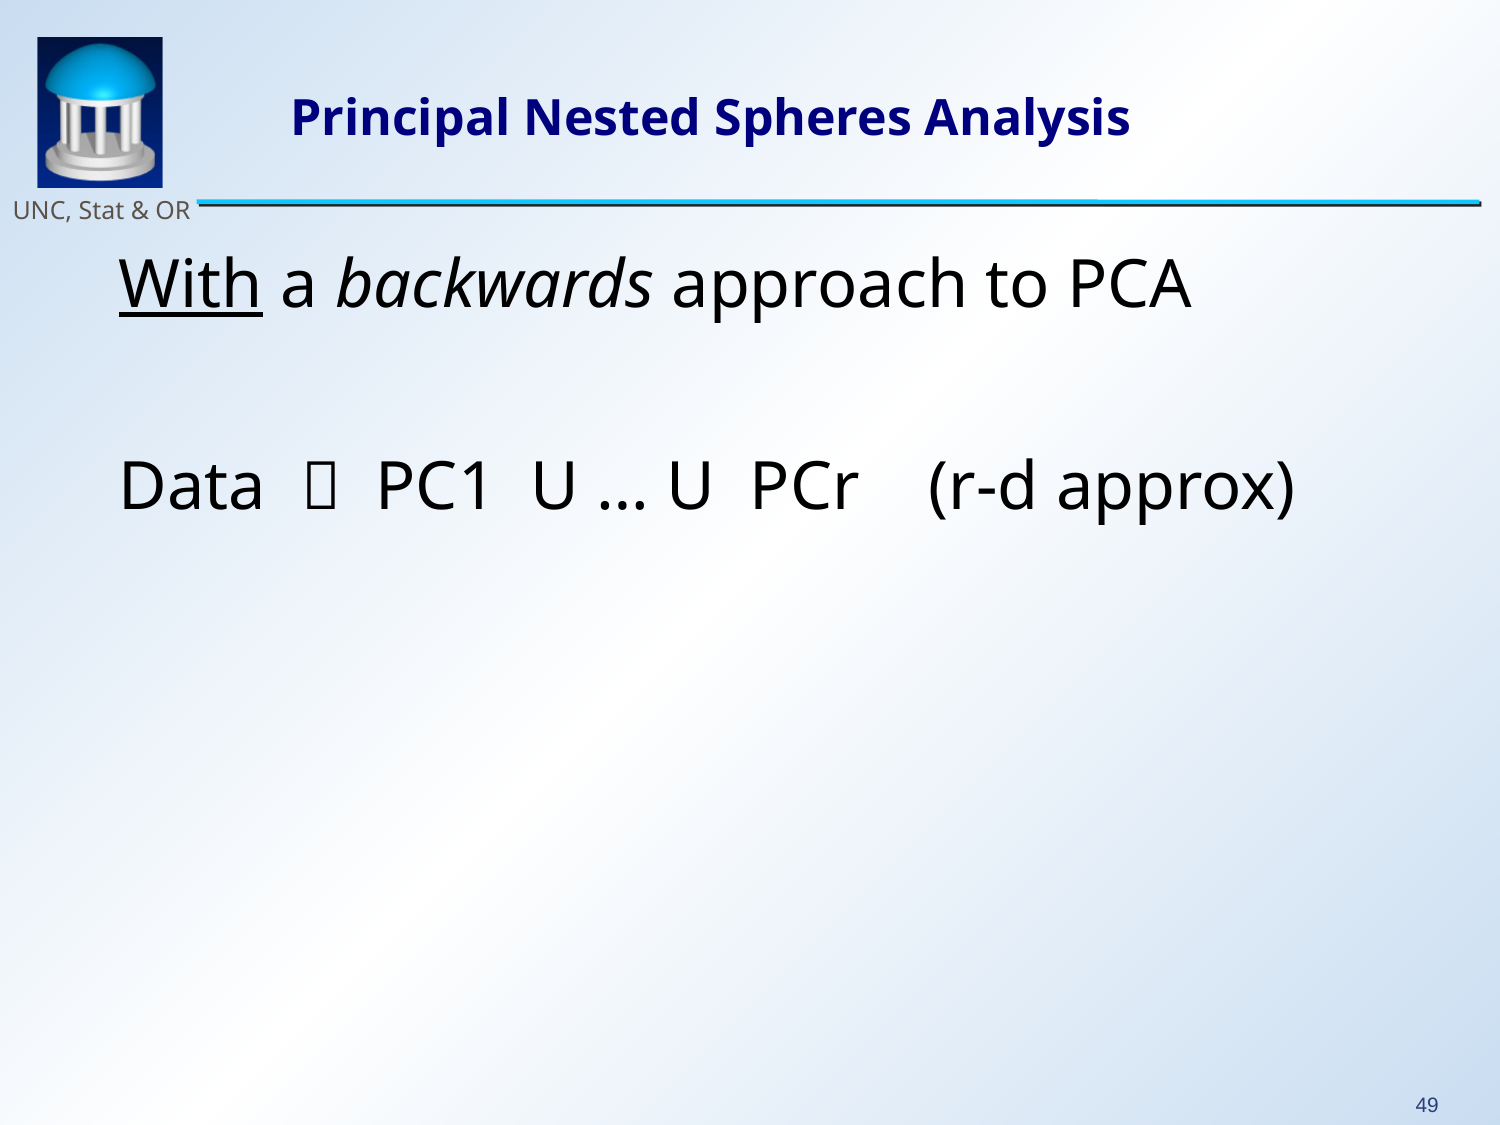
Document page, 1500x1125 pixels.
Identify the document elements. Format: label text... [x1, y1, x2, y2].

list With a backwards approach to PCA Data  PC1 U … U PCr (r-d approx) [103, 224, 1432, 1076]
title Principal Nested Spheres Analysis [274, 74, 1448, 156]
